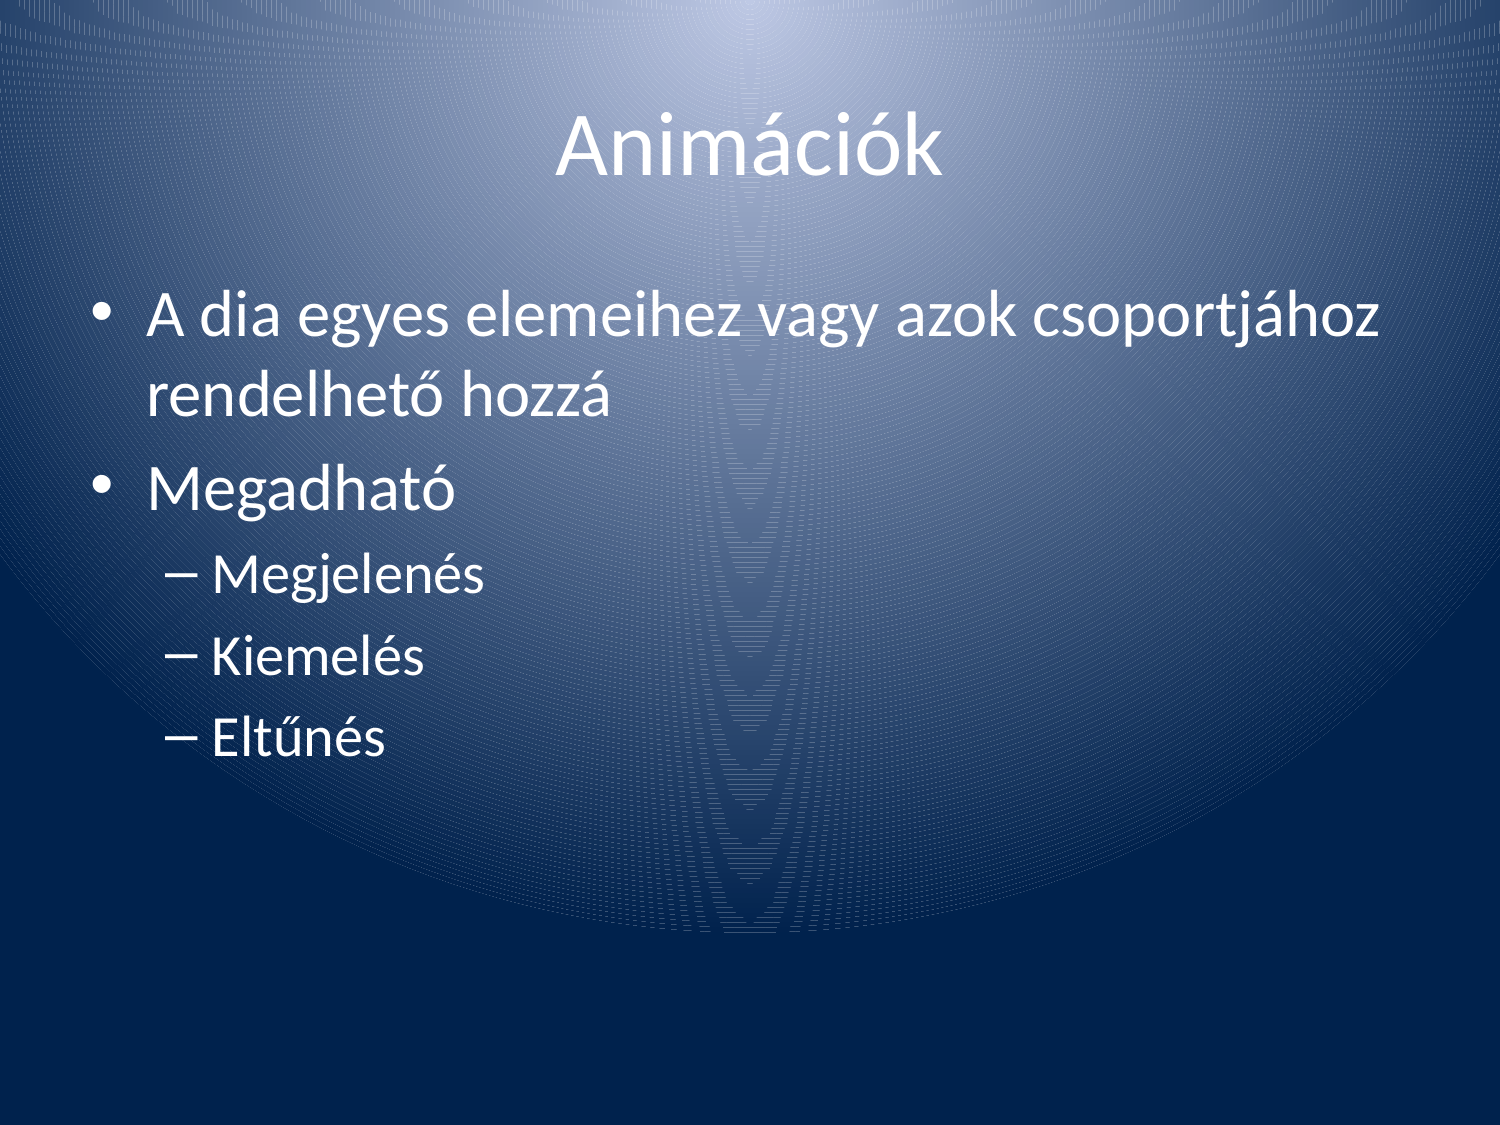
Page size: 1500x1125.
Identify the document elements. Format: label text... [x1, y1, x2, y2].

title Animációk [75, 45, 1425, 233]
list A dia egyes elemeihez vagy azok csoportjához rendelhető hozzá Megadható Megjelenés Kiemelés Eltűnés [75, 262, 1425, 1005]
